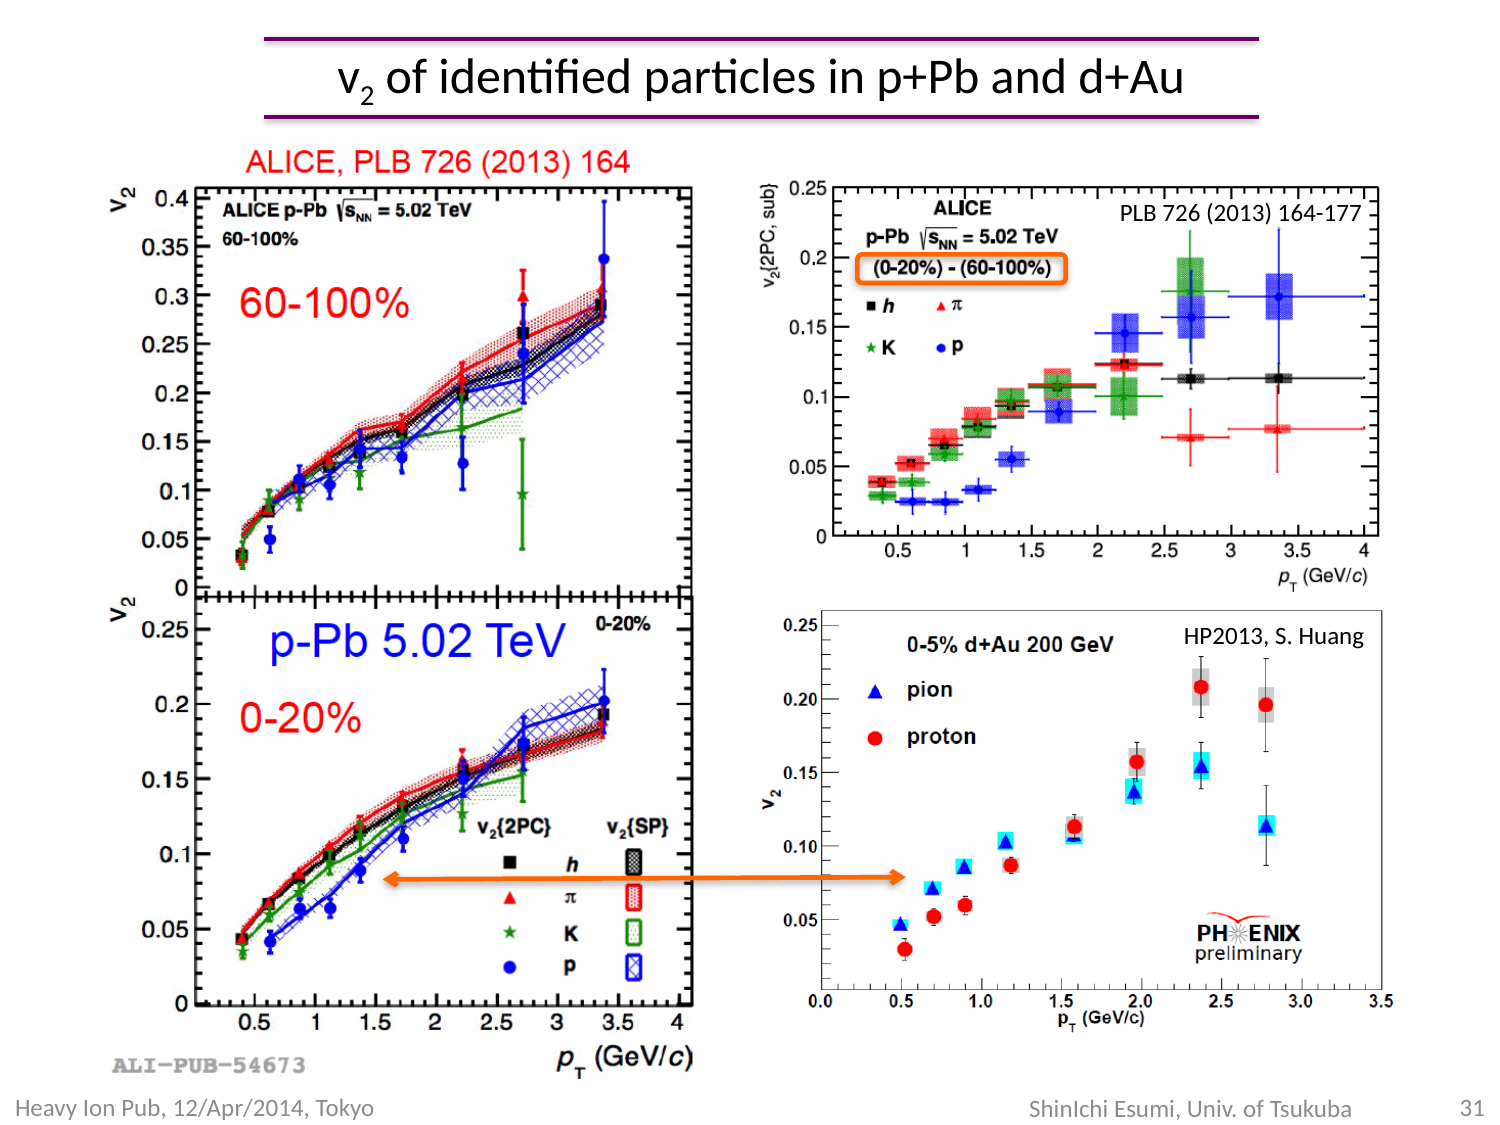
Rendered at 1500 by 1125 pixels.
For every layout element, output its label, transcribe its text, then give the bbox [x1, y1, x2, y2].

slide_number 31 [1402, 1087, 1500, 1125]
picture [92, 140, 717, 1085]
text_box v2 of identified particles in p+Pb and d+Au [263, 47, 1259, 114]
footer ShinIchi Esumi, Univ. of Tsukuba [1001, 1087, 1381, 1125]
slide_number Heavy Ion Pub, 12/Apr/2014, Tokyo [0, 1087, 405, 1125]
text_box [382, 876, 906, 880]
picture [747, 158, 1403, 1042]
